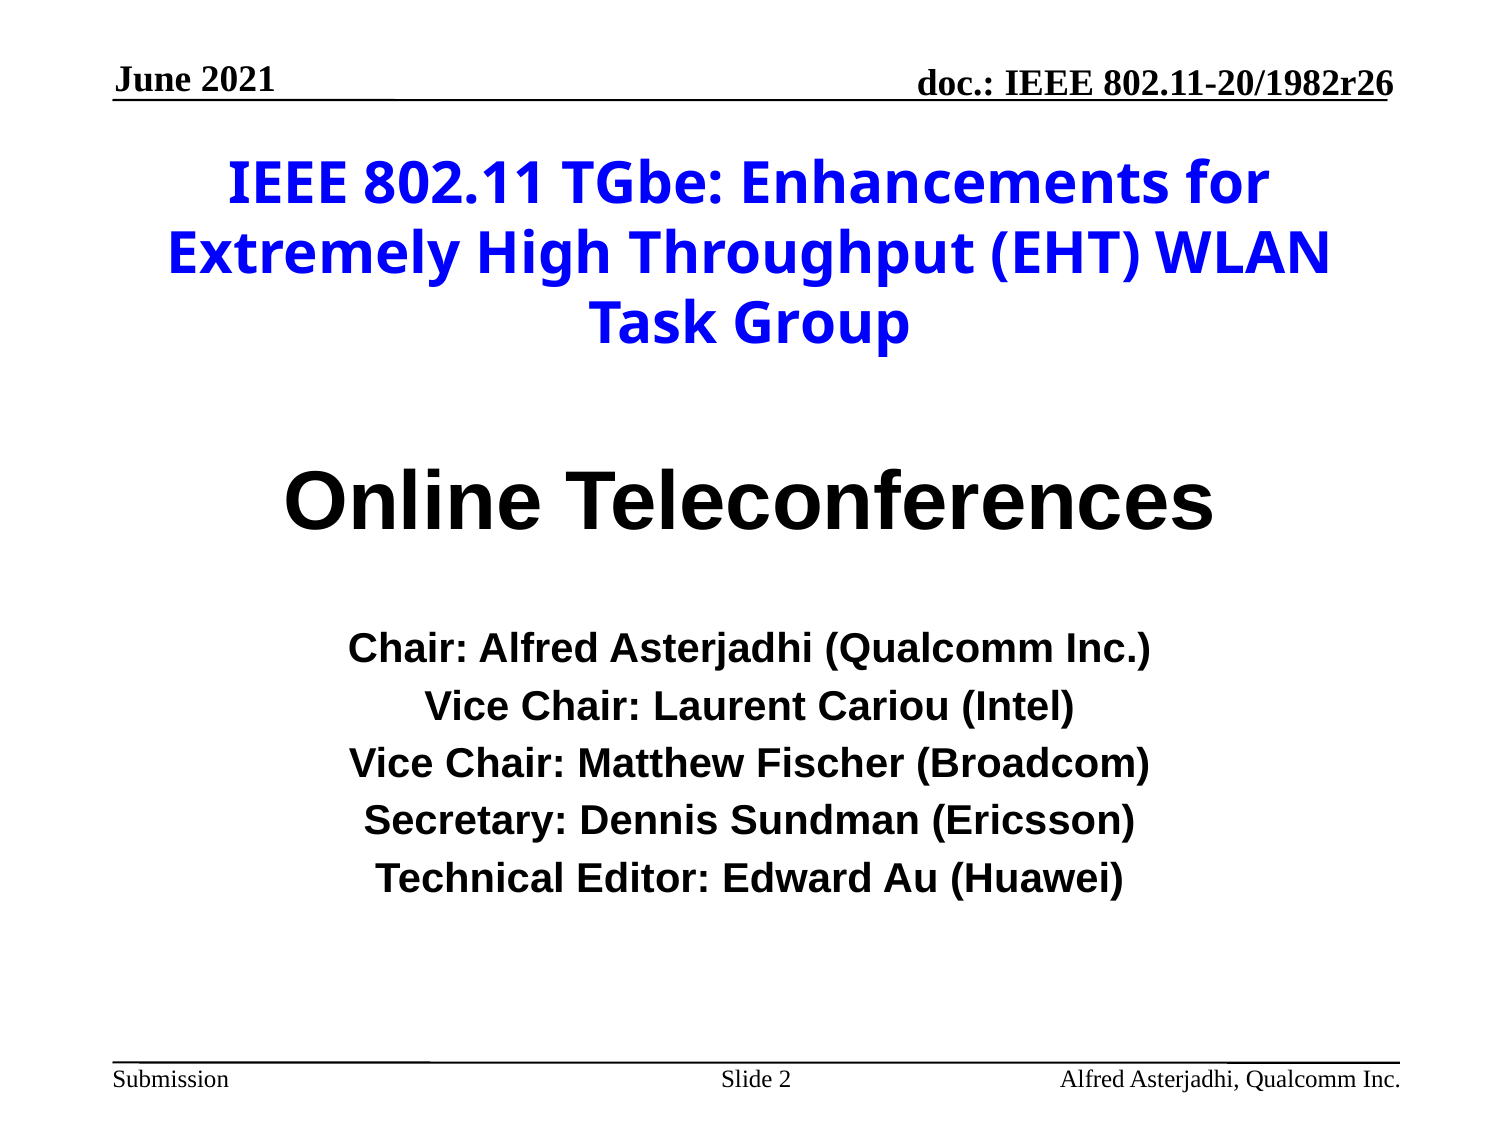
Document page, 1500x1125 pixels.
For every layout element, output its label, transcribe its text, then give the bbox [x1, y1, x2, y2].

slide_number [114, 54, 493, 100]
slide_number Slide 2 [712, 1061, 800, 1123]
list Online Teleconferences Chair: Alfred Asterjadhi (Qualcomm Inc.) Vice Chair: Laurent Cariou (Intel) Vice Chair: Matthew Fischer (Broadcom) Secretary: Dennis Sundman (Ericsson) Technical Editor: Edward Au (Huawei) [112, 449, 1388, 1063]
title IEEE 802.11 TGbe: Enhancements for Extremely High Throughput (EHT) WLAN Task Group [112, 112, 1388, 388]
footer Alfred Asterjadhi, Qualcomm Inc. [878, 1061, 1402, 1093]
